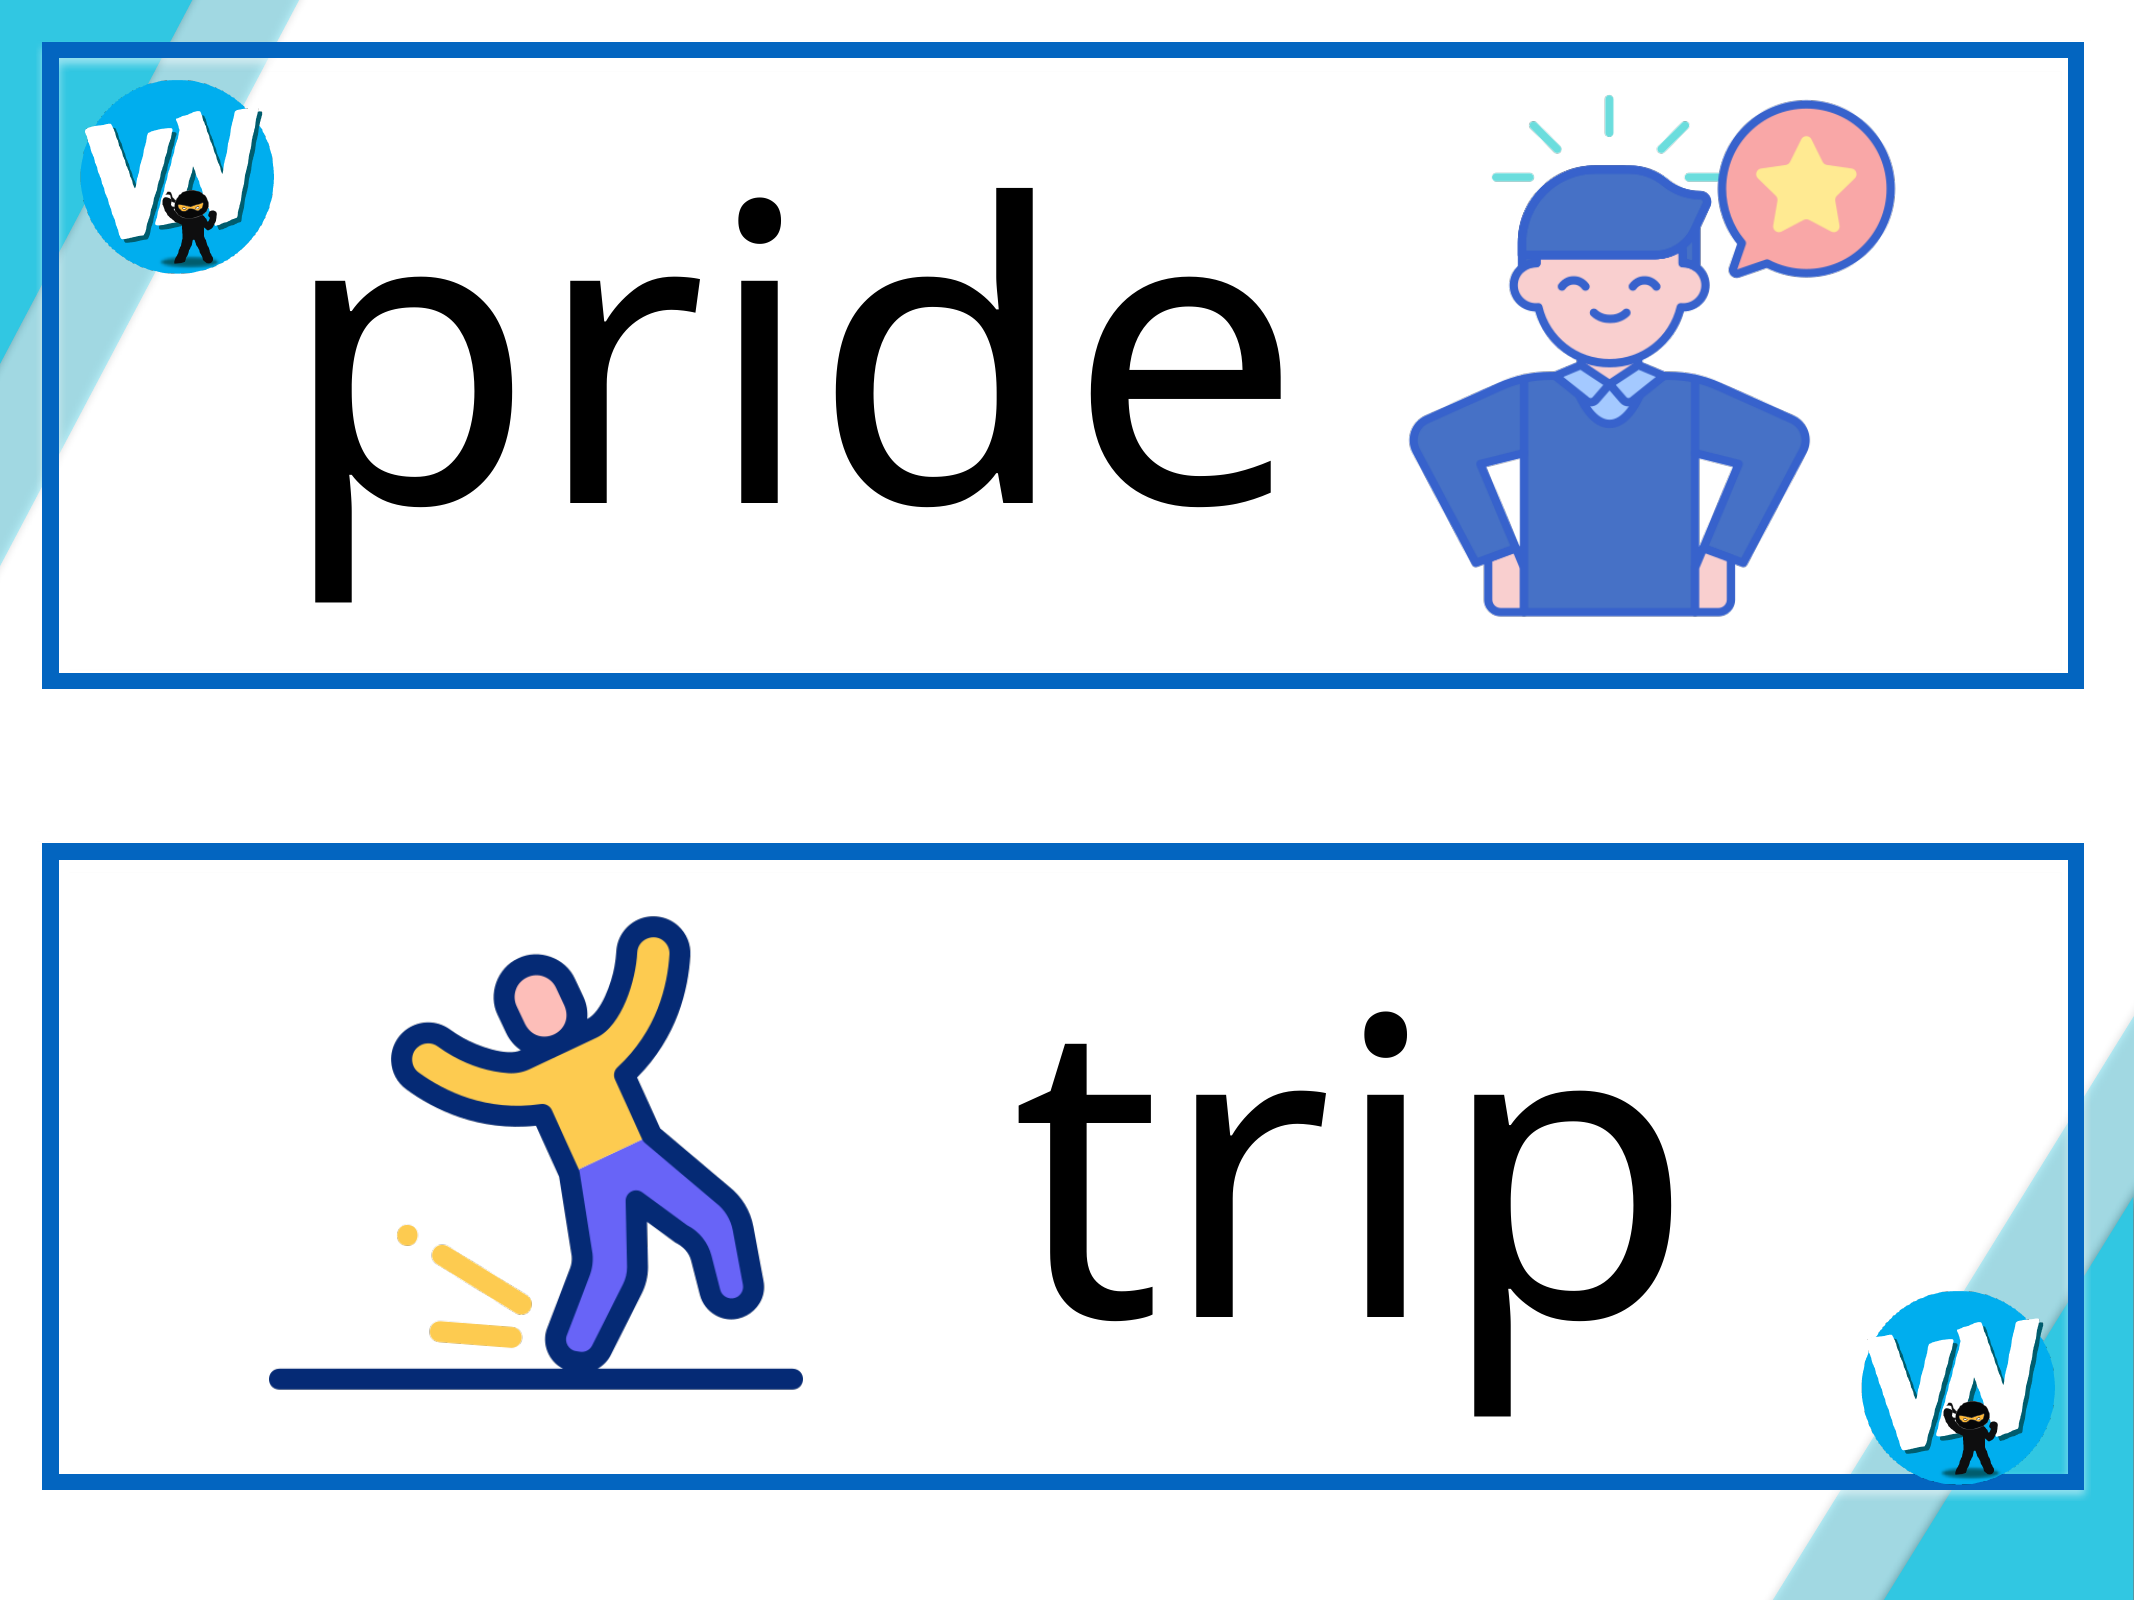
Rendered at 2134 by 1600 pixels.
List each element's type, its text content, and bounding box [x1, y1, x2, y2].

picture [269, 886, 804, 1420]
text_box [0, 0, 81, 1497]
text_box pride [272, 80, 1311, 595]
picture [1837, 1288, 2080, 1488]
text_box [1963, 235, 2134, 1600]
picture [1394, 89, 1929, 624]
text_box [90, 851, 1956, 1483]
text_box [90, 50, 2076, 681]
text_box trip [812, 895, 1956, 1410]
picture [57, 77, 299, 278]
